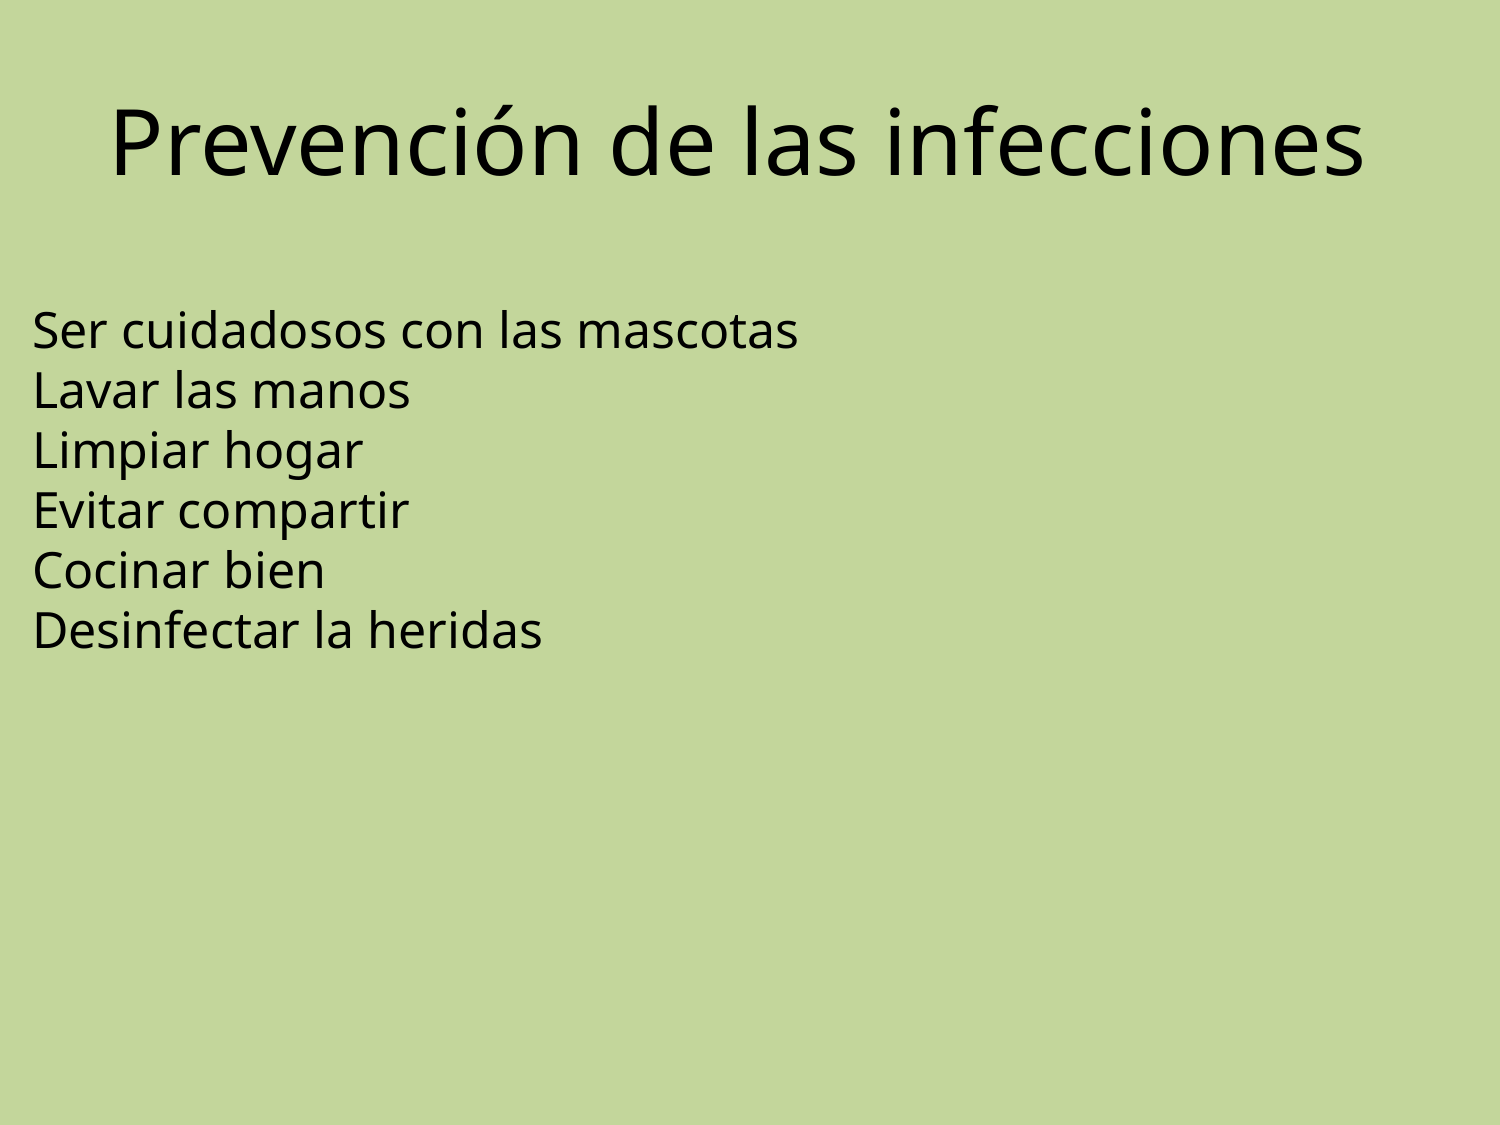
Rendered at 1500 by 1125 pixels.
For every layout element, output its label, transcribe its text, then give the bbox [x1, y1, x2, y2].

title Prevención de las infecciones [75, 45, 1425, 233]
text_box Ser cuidadosos con las mascotas Lavar las manos Limpiar hogar Evitar compartir Cocinar bien Desinfectar la heridas [17, 290, 841, 666]
